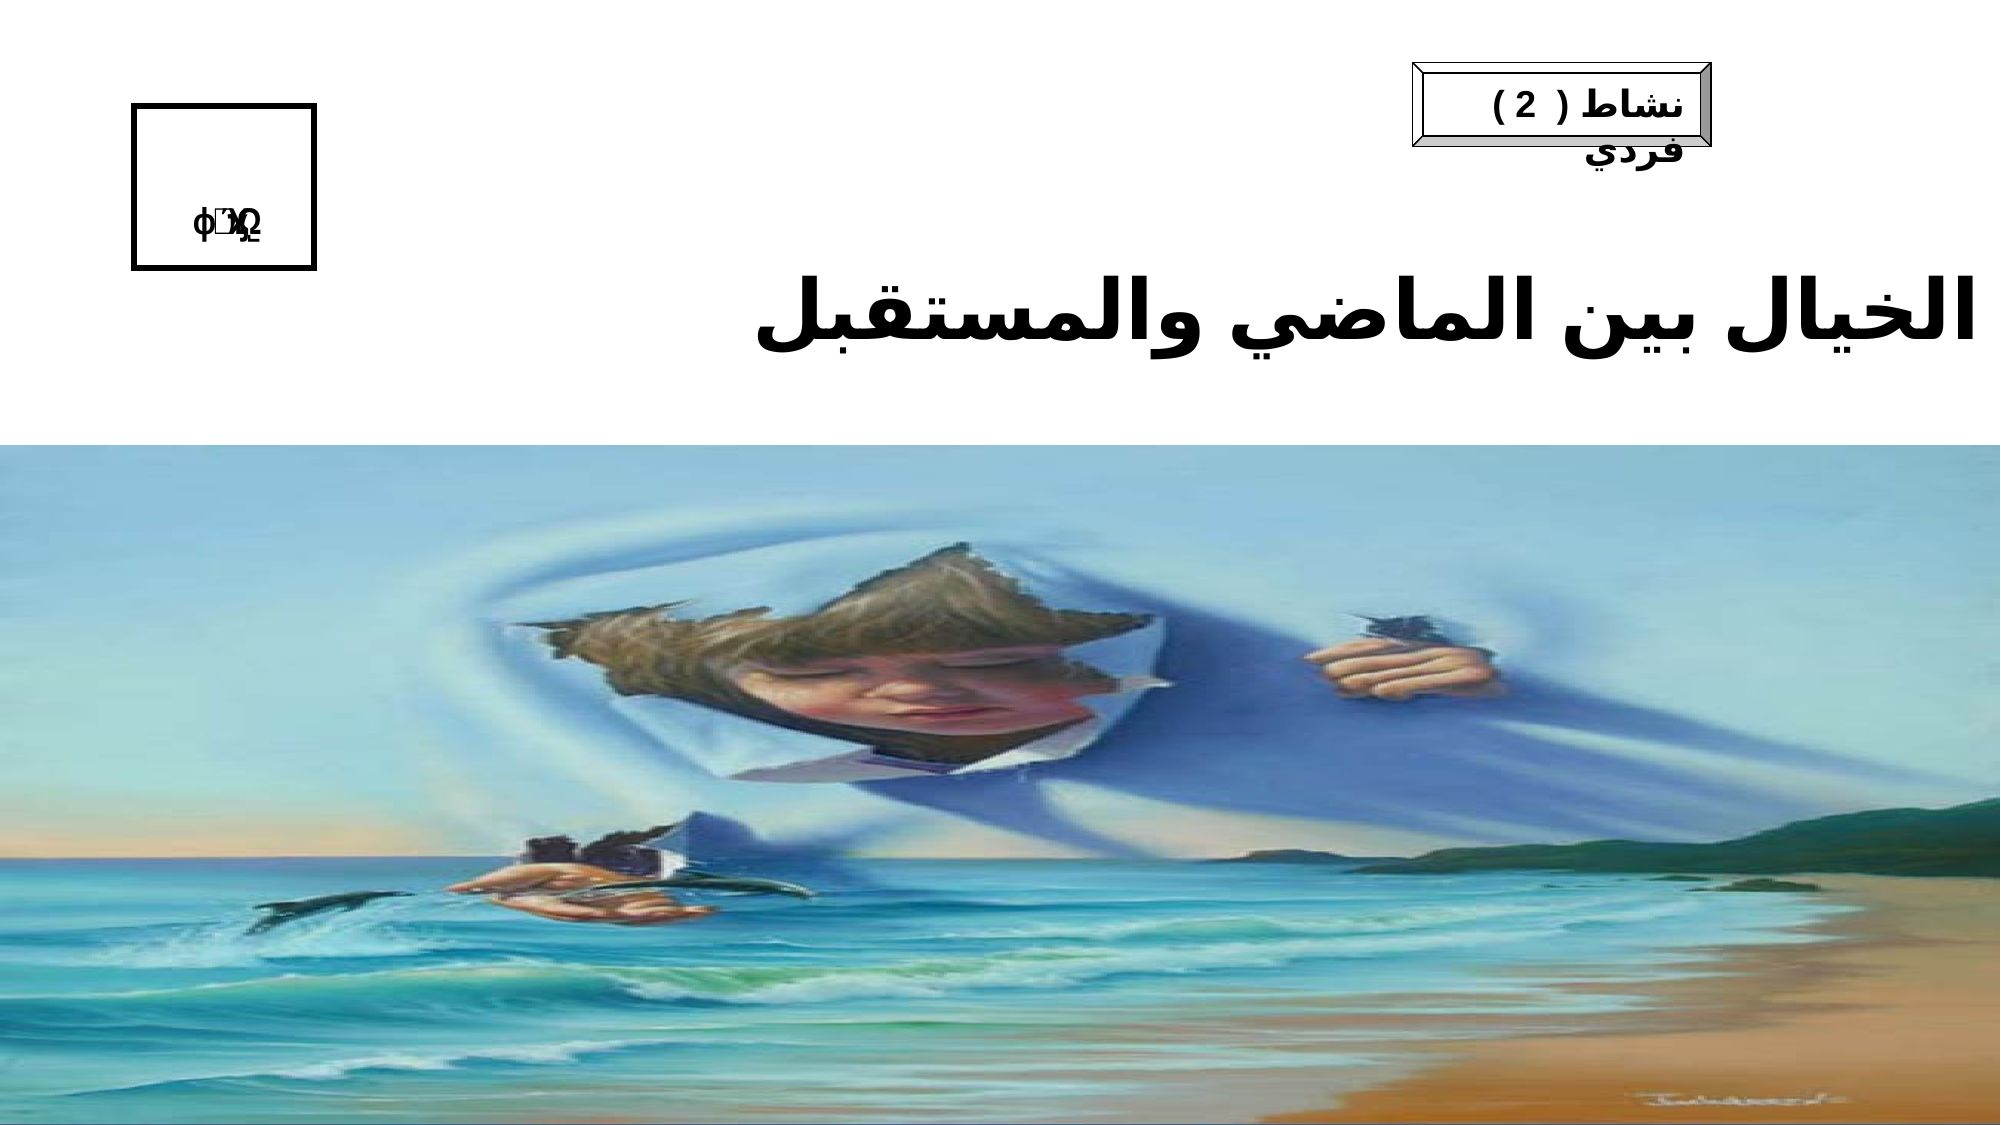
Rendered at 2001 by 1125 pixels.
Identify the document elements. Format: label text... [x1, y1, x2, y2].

picture [0, 445, 2000, 1125]
text_box الخيال بين الماضي والمستقبل [737, 248, 1996, 364]
text_box نشاط ( 2 ) فردي [1412, 62, 1711, 147]
picture [137, 108, 311, 266]
